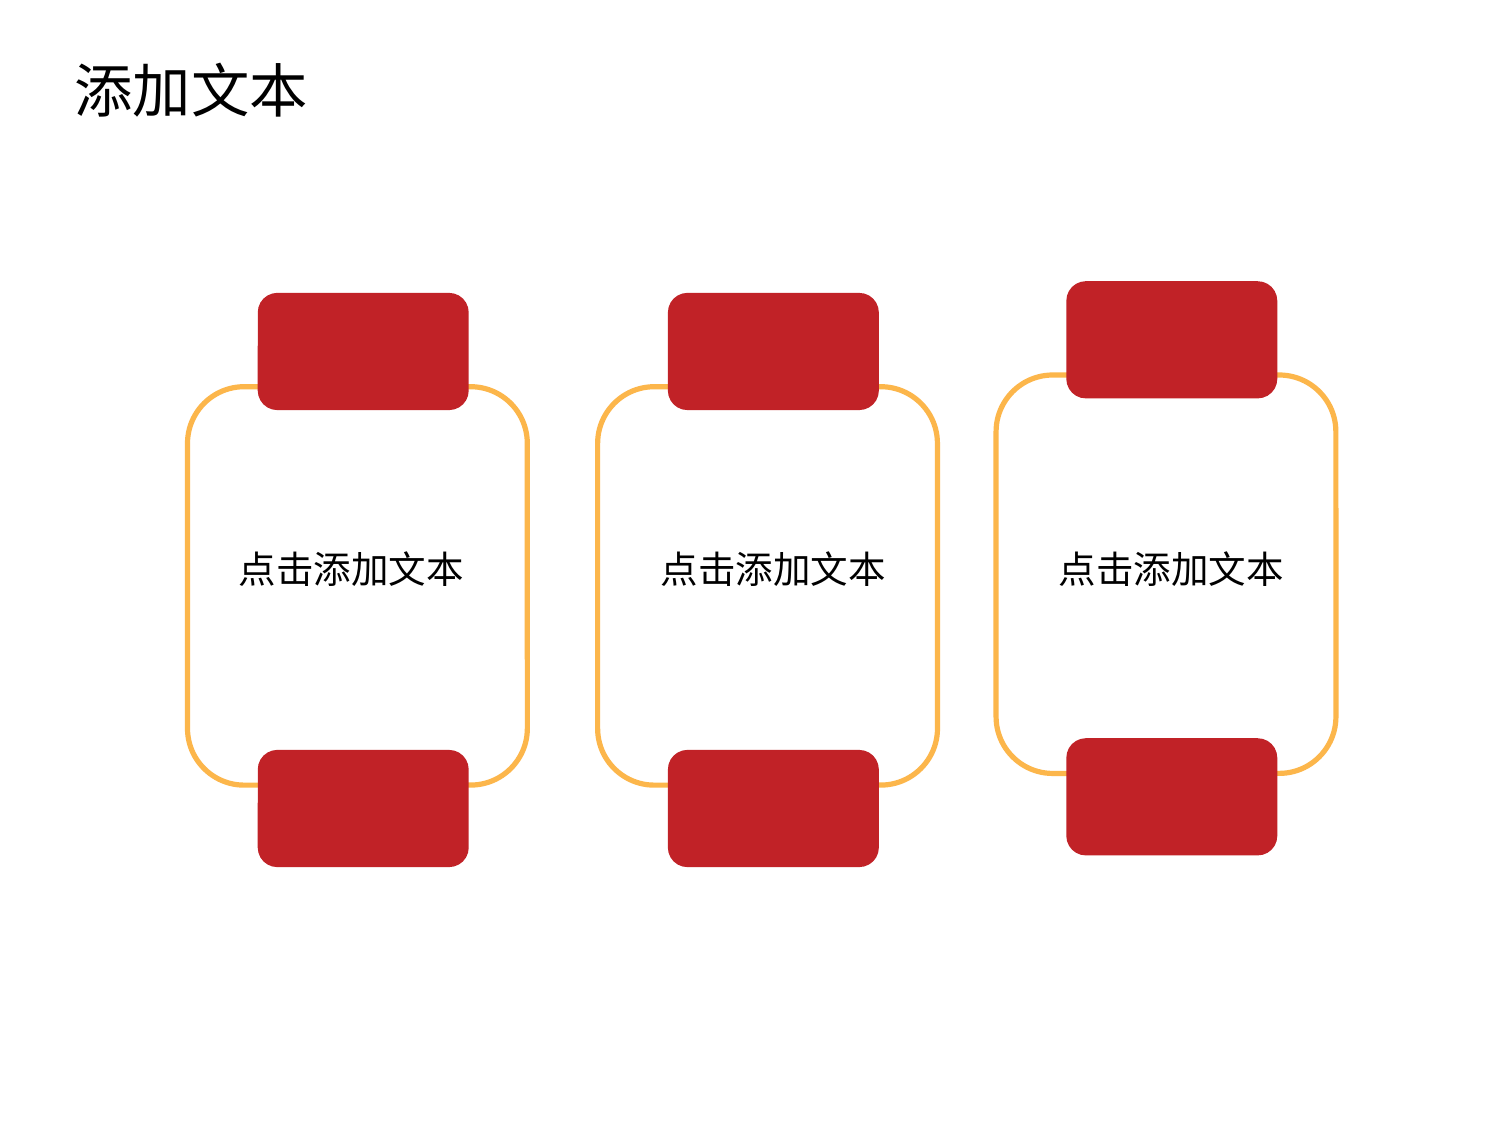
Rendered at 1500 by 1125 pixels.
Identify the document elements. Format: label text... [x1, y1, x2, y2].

text_box [665, 747, 881, 870]
text_box [595, 384, 940, 788]
text_box 点击添加文本 [1044, 538, 1299, 599]
text_box [255, 747, 471, 870]
text_box [185, 384, 530, 788]
text_box [993, 372, 1339, 776]
text_box 点击添加文本 [645, 538, 901, 599]
text_box [255, 290, 471, 413]
text_box [1064, 736, 1280, 858]
text_box [665, 290, 881, 413]
text_box 点击添加文本 [223, 538, 479, 599]
text_box 添加文本 [60, 46, 323, 132]
text_box [1064, 279, 1280, 401]
